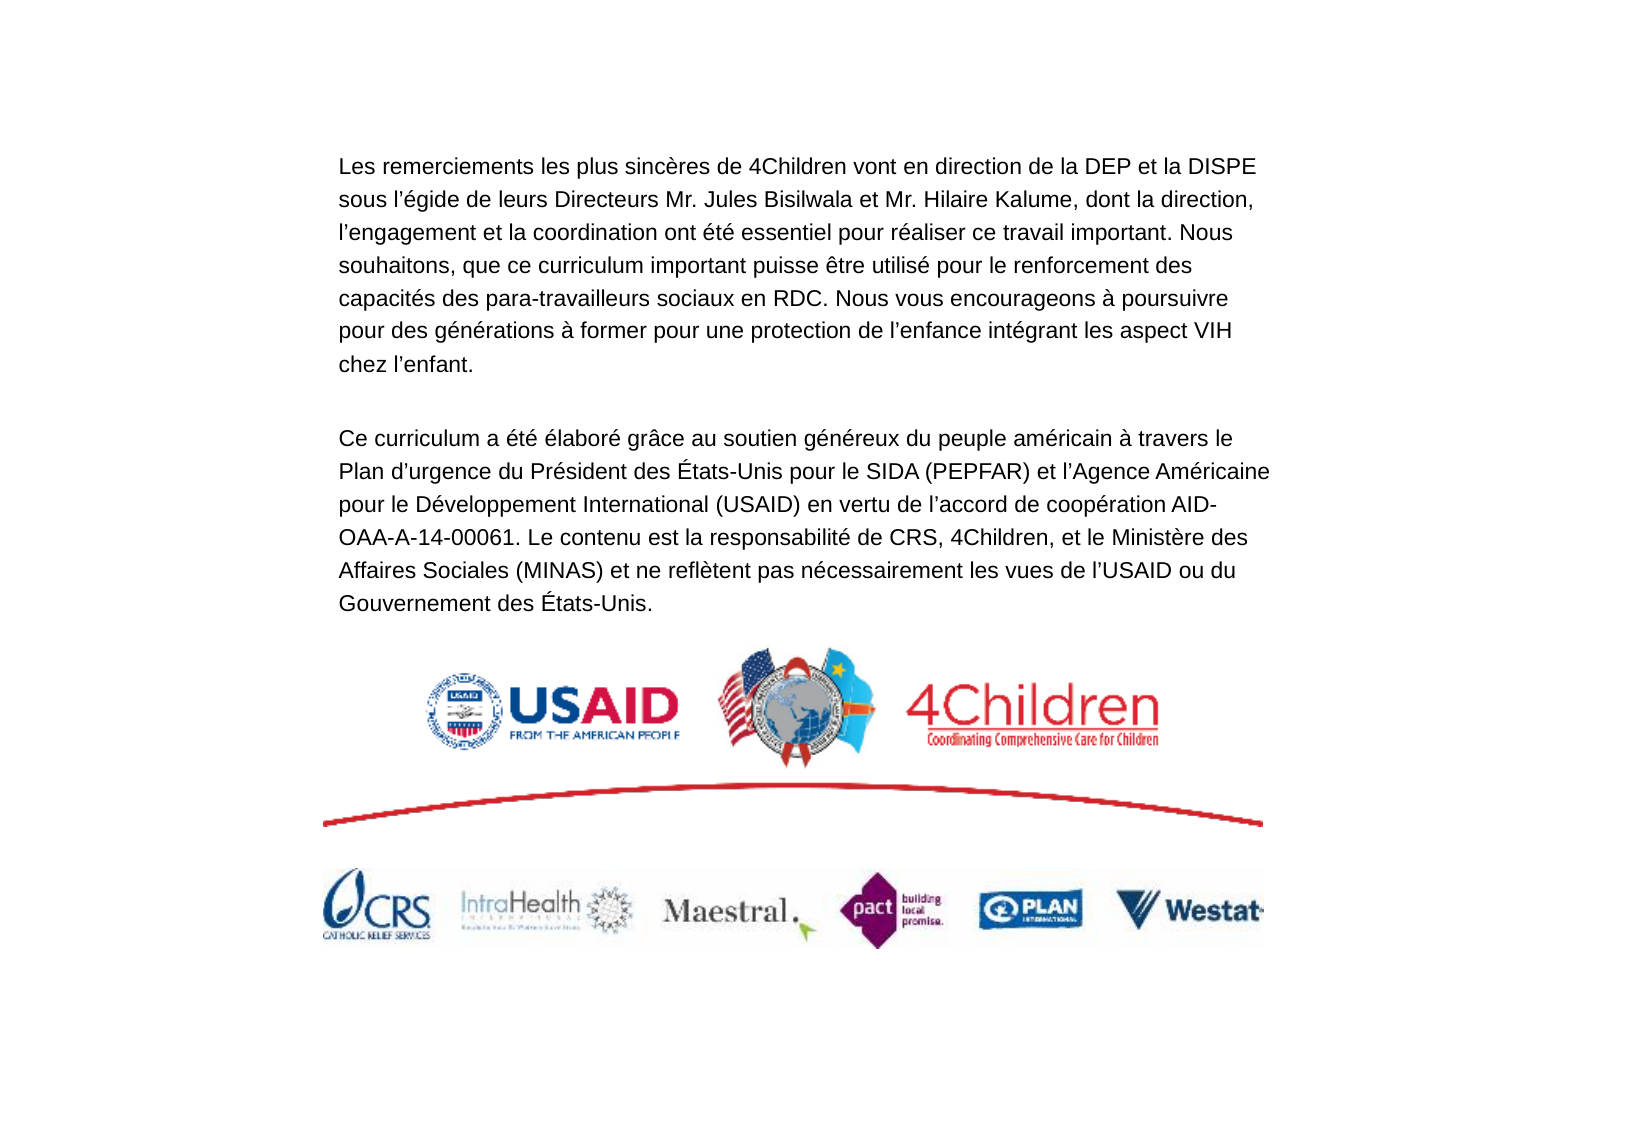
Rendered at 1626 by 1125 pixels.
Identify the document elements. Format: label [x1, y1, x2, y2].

picture [323, 868, 1264, 949]
picture [323, 625, 1263, 827]
